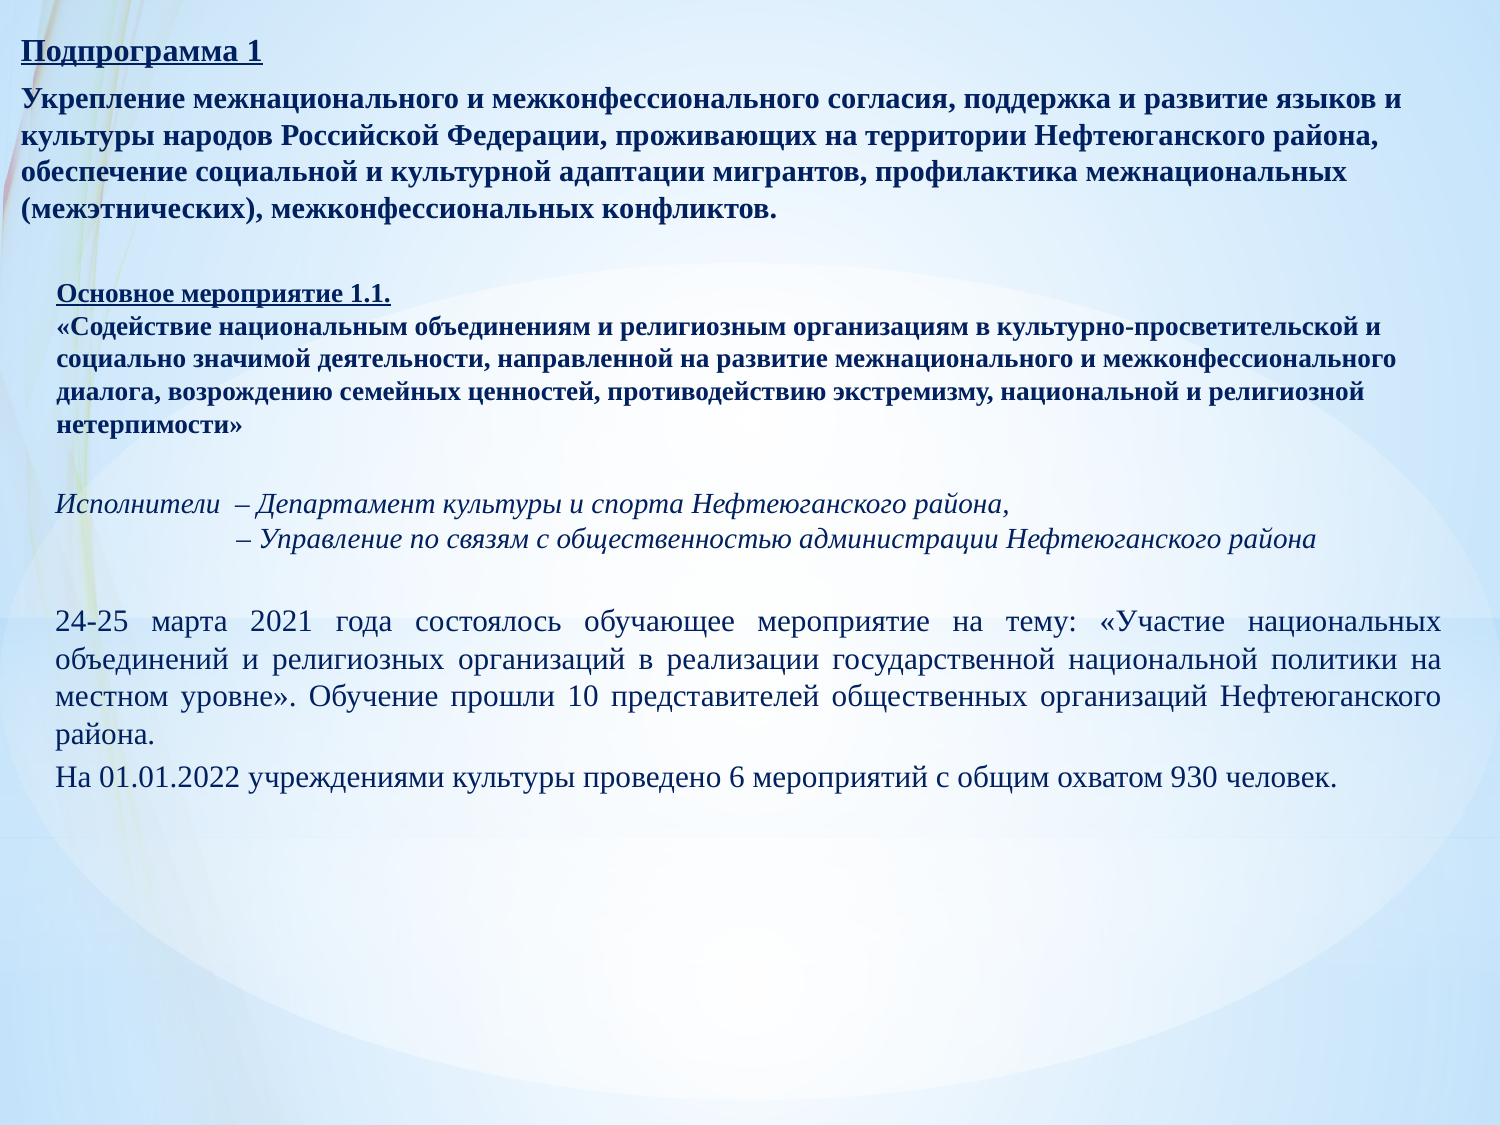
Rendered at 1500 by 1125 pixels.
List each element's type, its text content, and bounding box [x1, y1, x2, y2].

list Подпрограмма 1 Укрепление межнационального и межконфессионального согласия, поддержка и развитие языков и культуры народов Российской Федерации, проживающих на территории Нефтеюганского района, обеспечение социальной и культурной адаптации мигрантов, профилактика межнациональных (межэтнических), межконфессиональных конфликтов. [5, 19, 1435, 268]
list Основное мероприятие 1.1. «Содействие национальным объединениям и религиозным организациям в культурно-просветительской и социально значимой деятельности, направленной на развитие межнационального и межконфессионального диалога, возрождению семейных ценностей, противодействию экстремизму, национальной и религиозной нетерпимости» [41, 267, 1471, 447]
text_box Исполнители – Департамент культуры и спорта Нефтеюганского района, – Управление по связям с общественностью администрации Нефтеюганского района [40, 476, 1389, 562]
text_box 24-25 марта 2021 года состоялось обучающее мероприятие на тему: «Участие национальных объединений и религиозных организаций в реализации государственной национальной политики на местном уровне». Обучение прошли 10 представителей общественных организаций Нефтеюганского района. На 01.01.2022 учреждениями культуры проведено 6 мероприятий с общим охватом 930 человек. [40, 593, 1458, 802]
